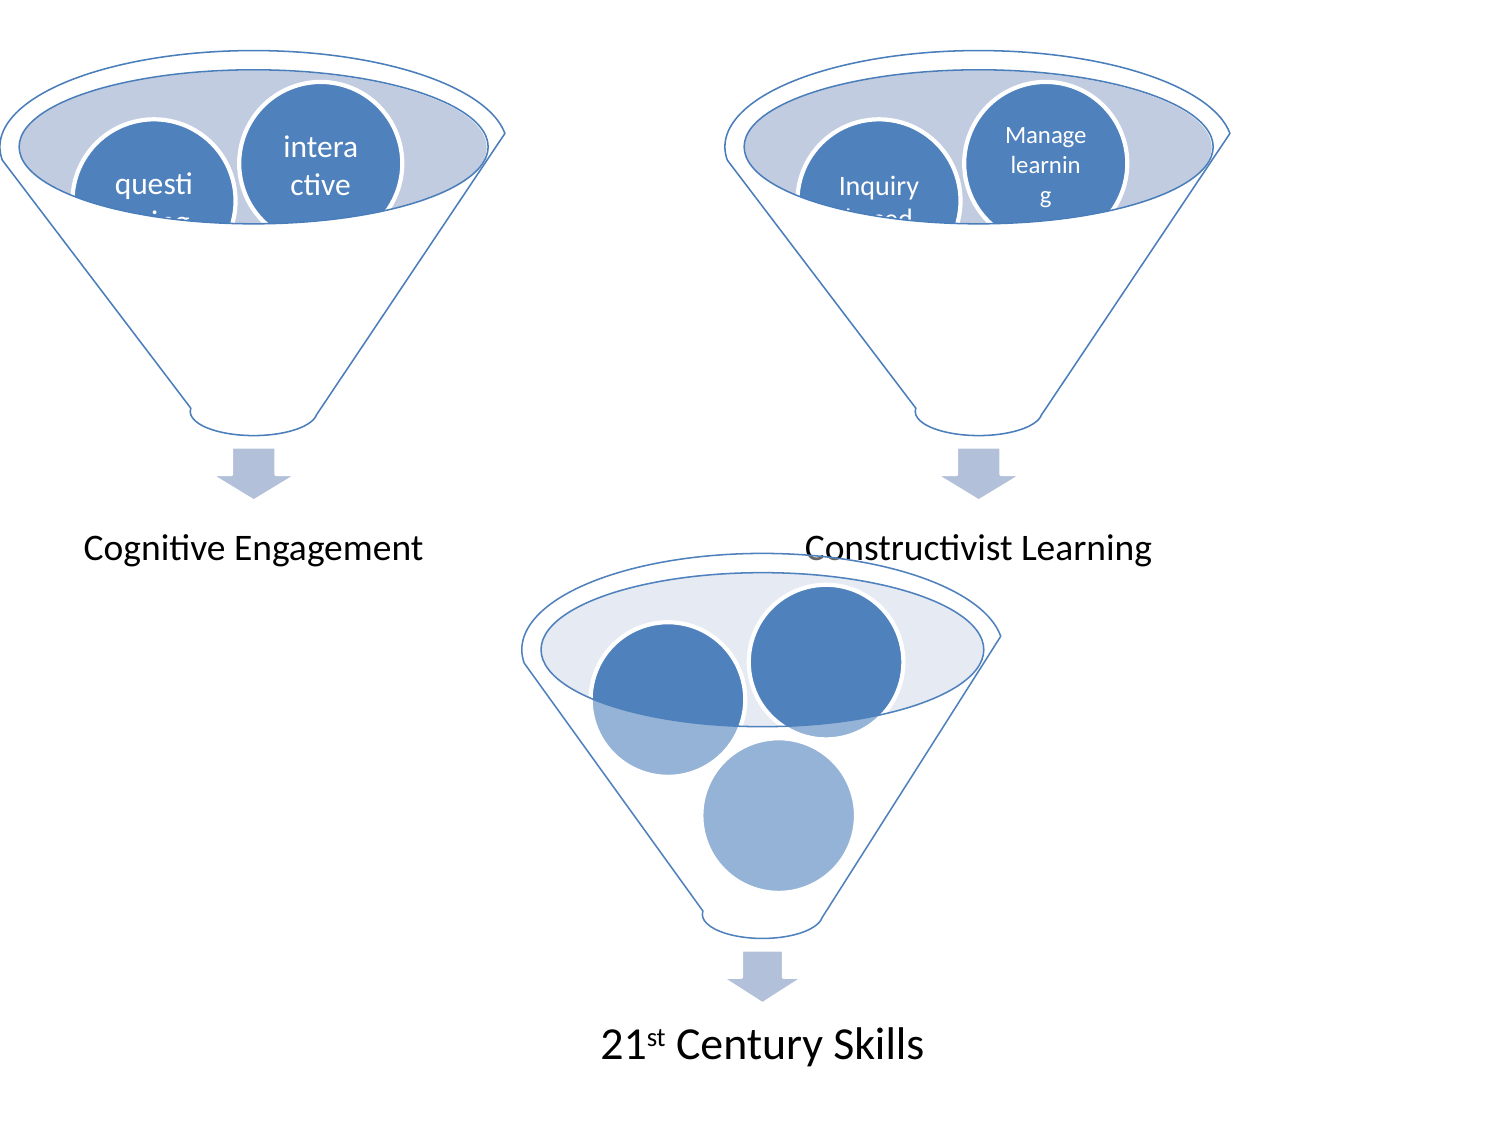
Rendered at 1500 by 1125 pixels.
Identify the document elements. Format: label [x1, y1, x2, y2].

text_box [724, 49, 1451, 601]
text_box [0, 49, 723, 601]
text_box [399, 549, 1126, 1101]
